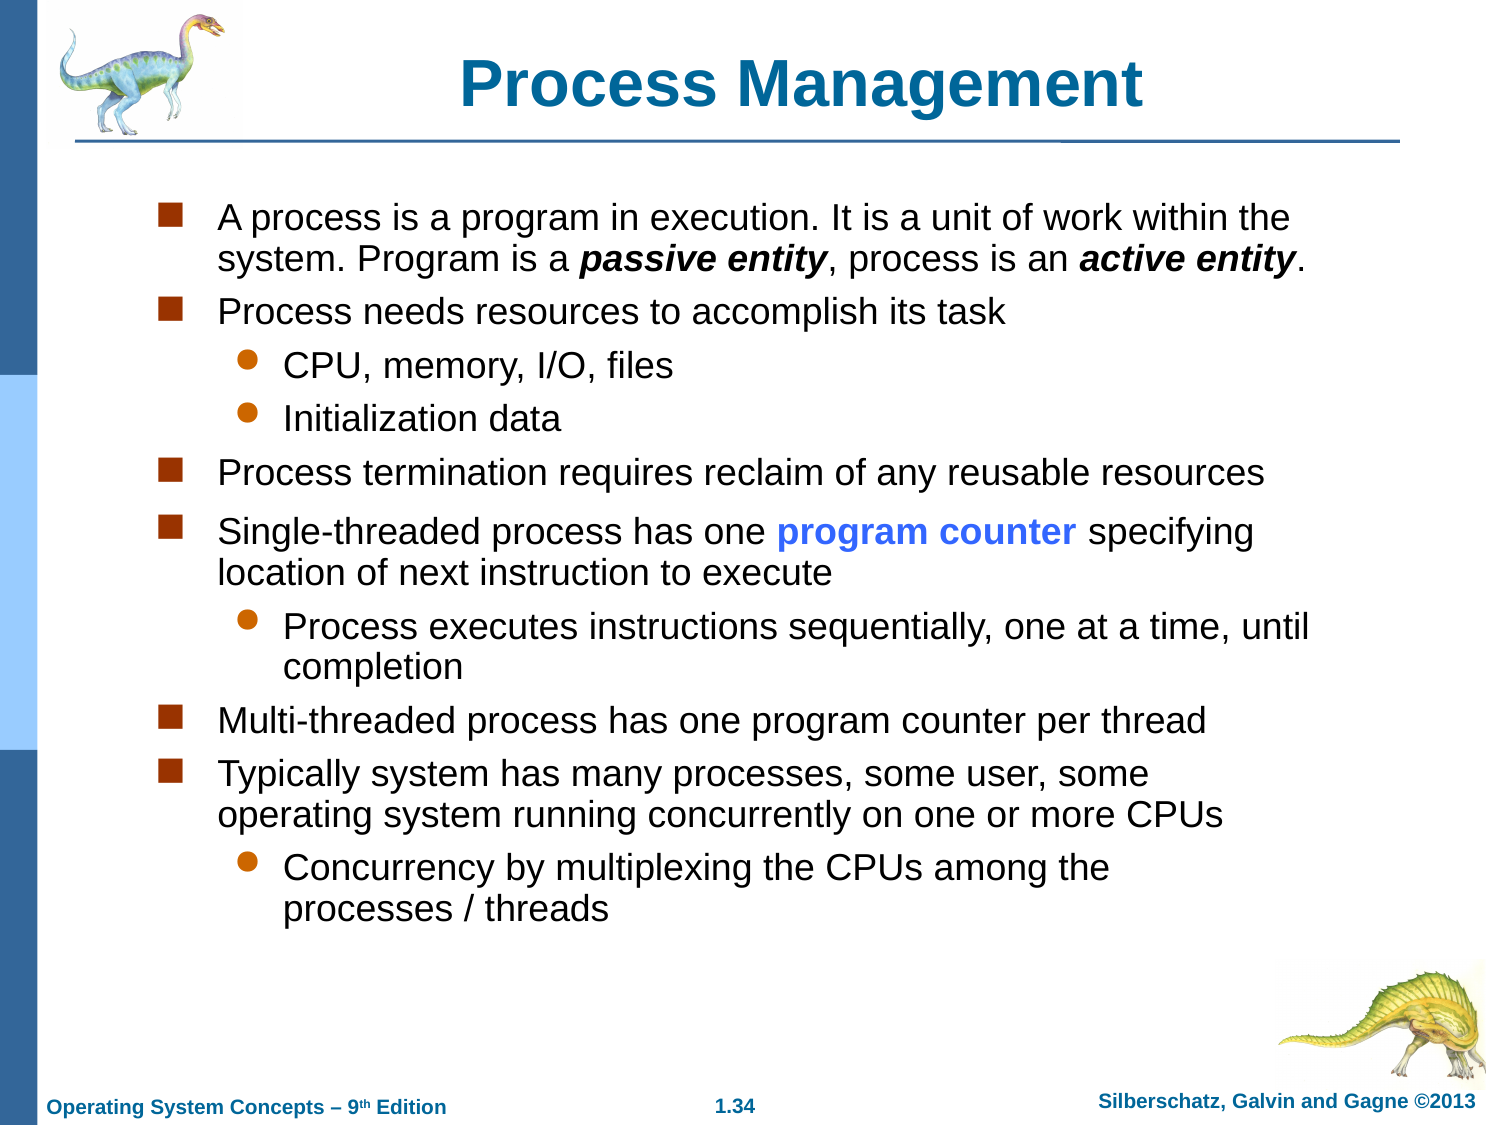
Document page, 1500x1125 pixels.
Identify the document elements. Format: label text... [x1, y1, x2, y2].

title Process Management [178, 32, 1426, 128]
picture [46, 0, 243, 149]
list A process is a program in execution. It is a unit of work within the system. Program is a passive entity, process is an active entity. Process needs resources to accomplish its task CPU, memory, I/O, files Initialization data Process termination requires reclaim of any reusable resources Single-threaded process has one program counter specifying location of next instruction to execute Process executes instructions sequentially, one at a time, until completion Multi-threaded process has one program counter per thread Typically system has many processes, some user, some operating system running concurrently on one or more CPUs Concurrency by multiplexing the CPUs among the processes / threads [145, 132, 1328, 971]
picture [1275, 959, 1486, 1090]
